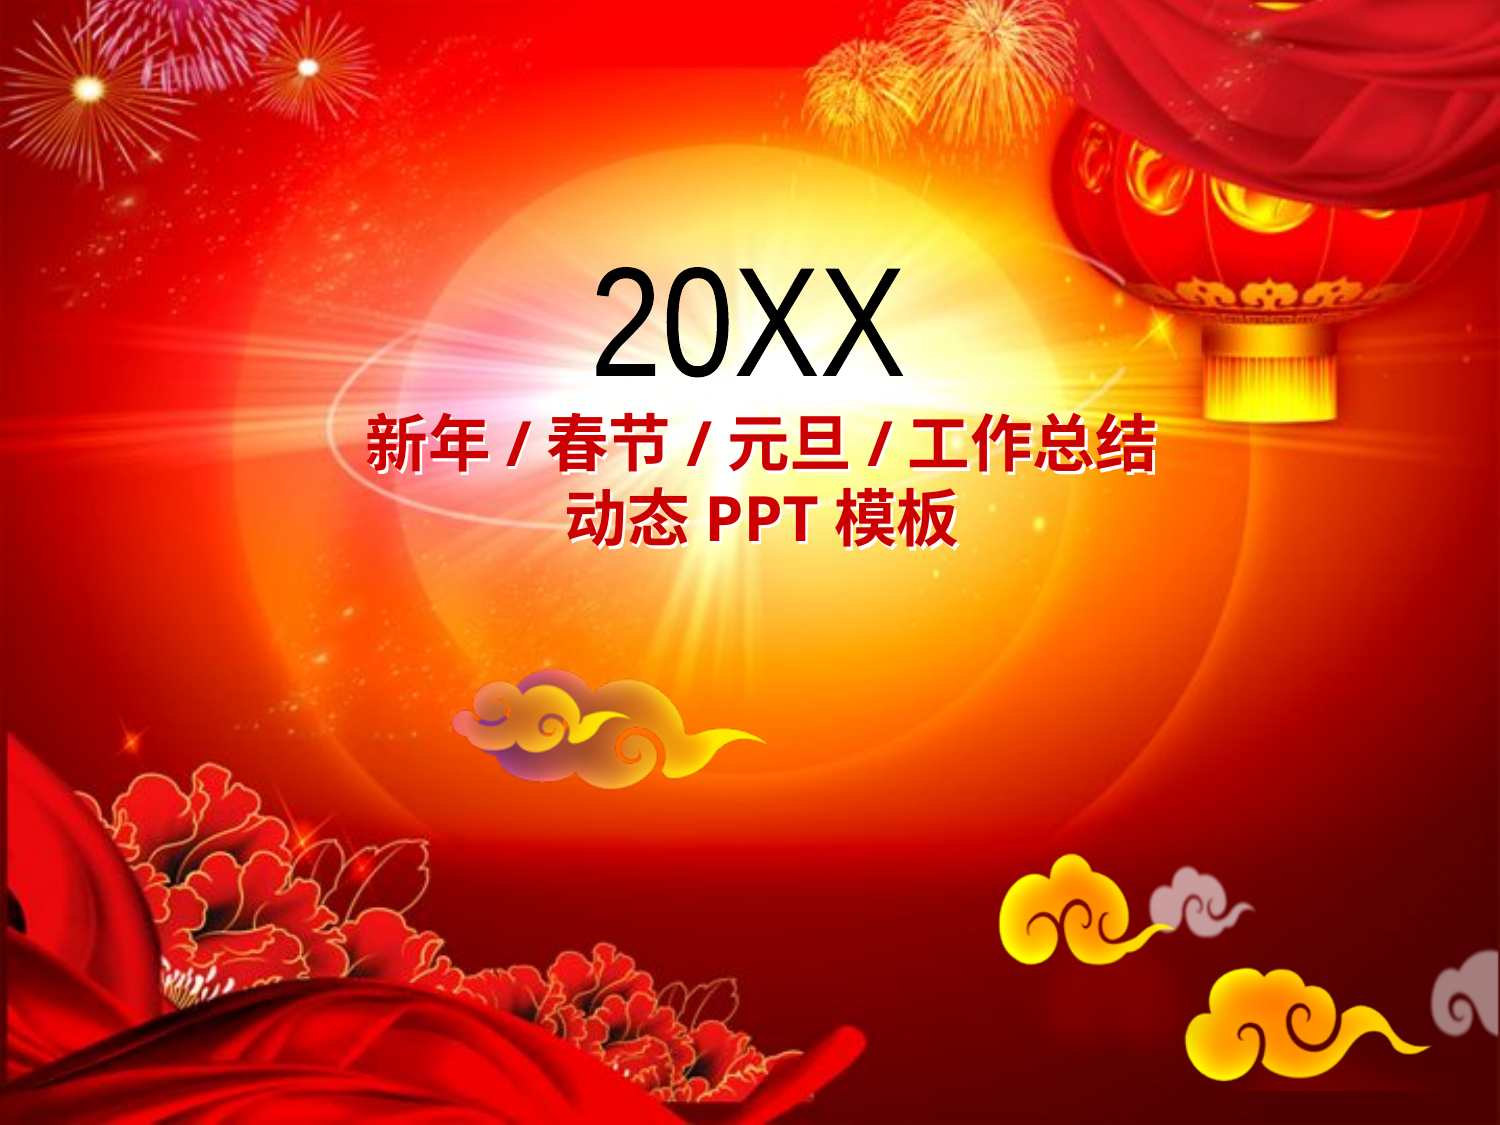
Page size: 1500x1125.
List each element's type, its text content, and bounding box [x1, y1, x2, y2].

text_box 新年/春节/元旦/工作总结 动态PPT模板 [324, 397, 1199, 562]
picture [0, 0, 1500, 1125]
